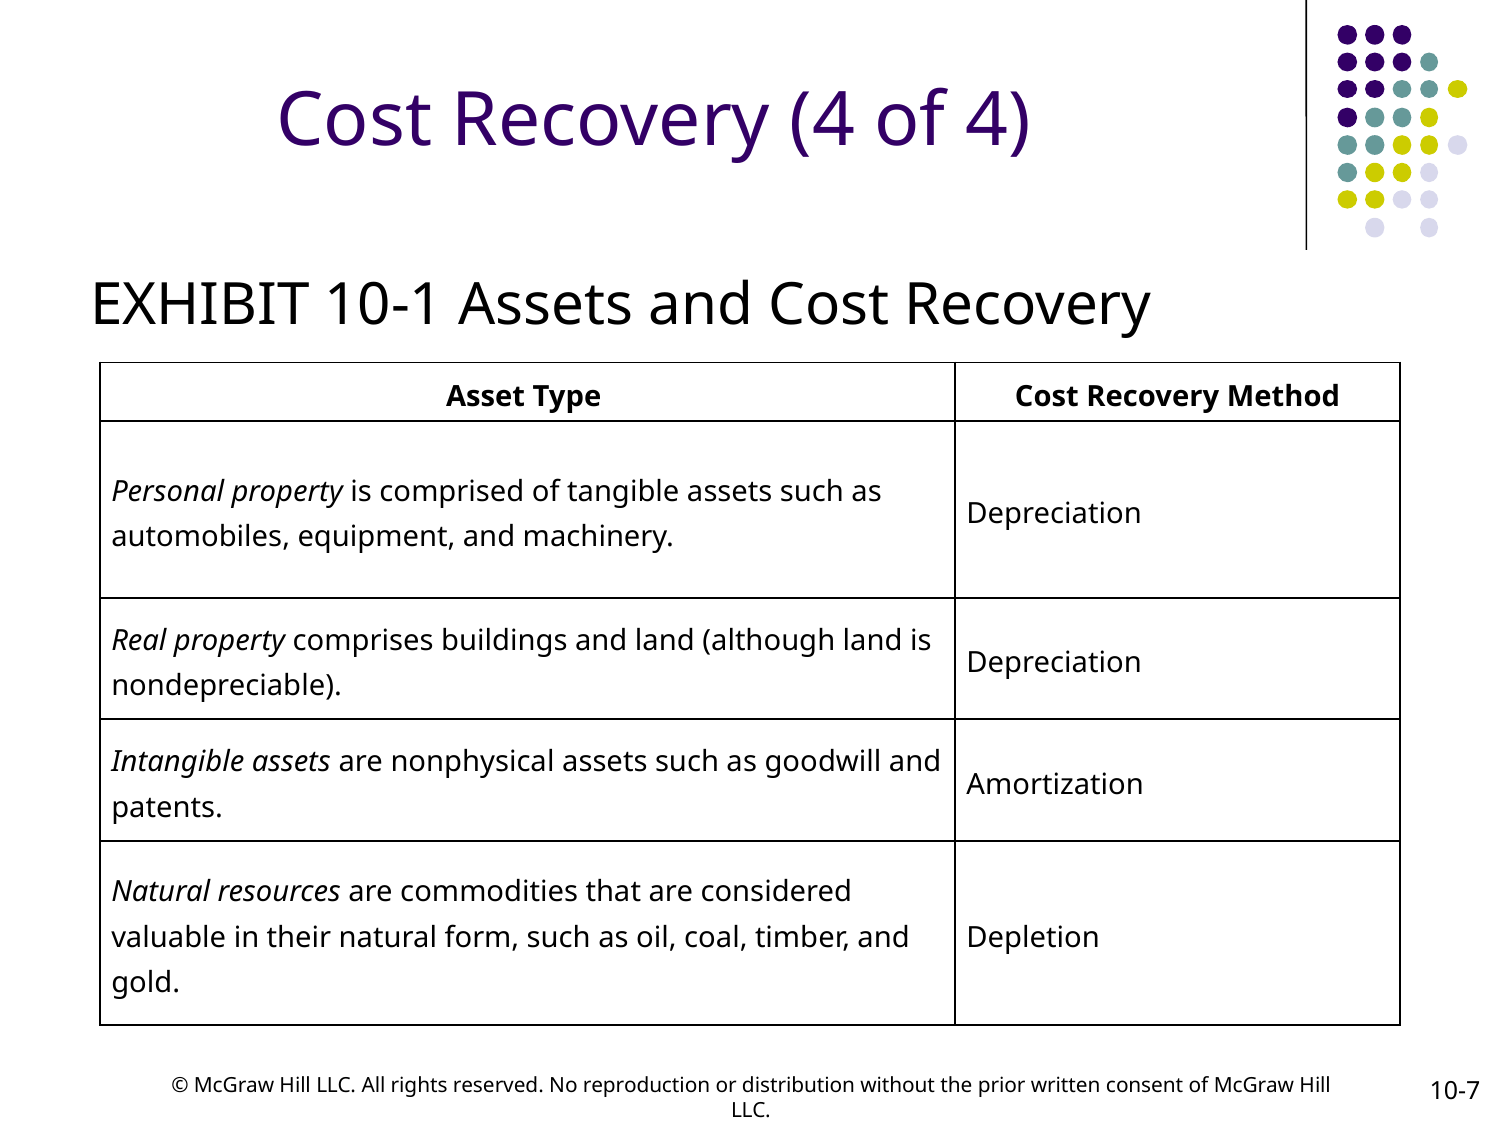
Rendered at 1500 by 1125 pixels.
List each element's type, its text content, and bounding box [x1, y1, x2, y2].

list EXHIBIT 10-1 Assets and Cost Recovery [75, 259, 1425, 1062]
slide_number 10-7 [1345, 1061, 1496, 1122]
table_cell Personal property is comprised of tangible assets such as automobiles, equipment, and machinery. [101, 422, 954, 597]
table_header Cost Recovery Method [956, 363, 1399, 420]
table_cell Depletion [956, 842, 1399, 1024]
table_cell Depreciation [956, 599, 1399, 718]
table_cell Real property comprises buildings and land (although land is nondepreciable). [101, 599, 954, 718]
title Cost Recovery (4 of 4) [32, 8, 1275, 234]
table_cell Amortization [956, 720, 1399, 840]
table_cell Intangible assets are nonphysical assets such as goodwill and patents. [101, 720, 954, 840]
table_cell Depreciation [956, 422, 1399, 597]
table_cell Natural resources are commodities that are considered valuable in their natural form, such as oil, coal, timber, and gold. [101, 842, 954, 1024]
table_header Asset Type [101, 363, 954, 420]
